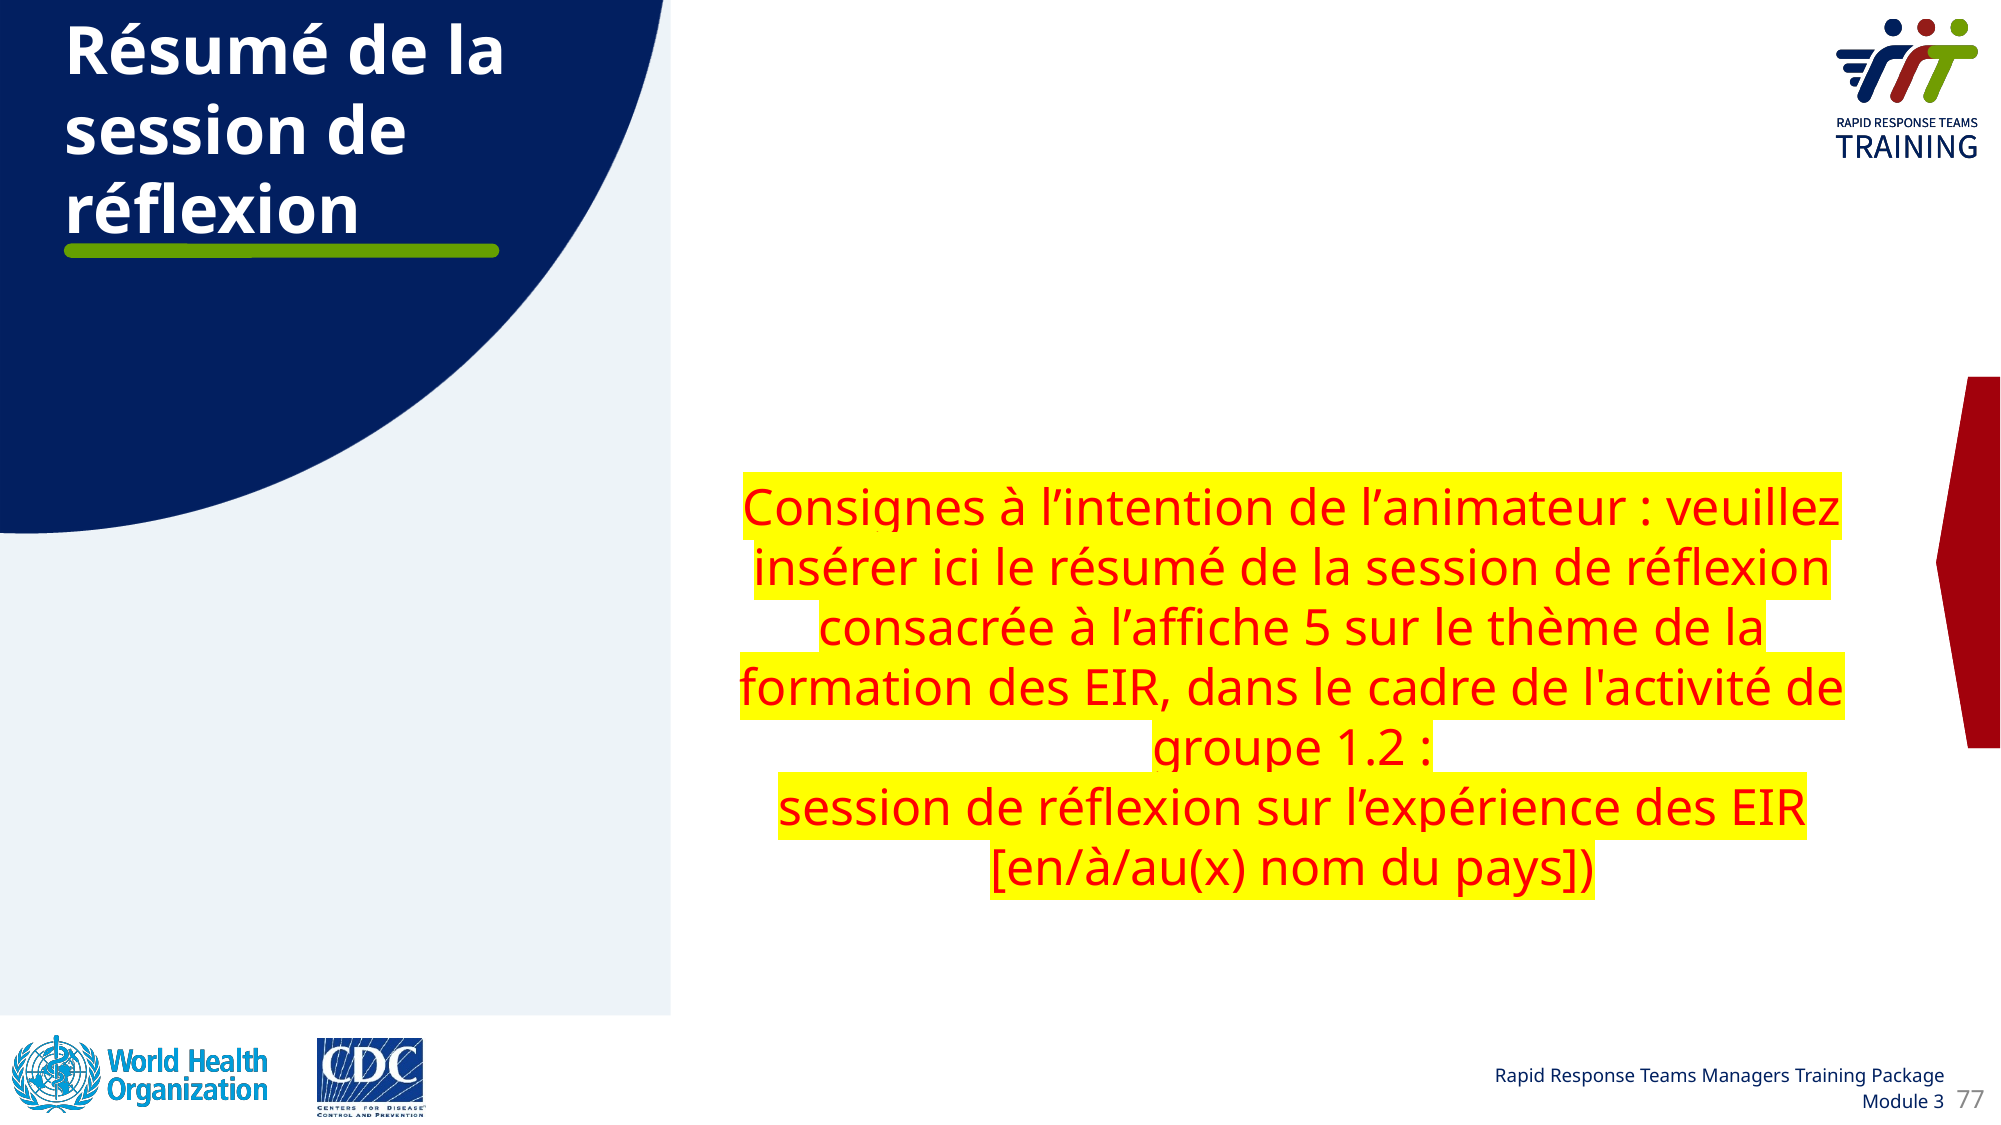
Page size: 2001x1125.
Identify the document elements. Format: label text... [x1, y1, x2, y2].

picture [0, 0, 670, 538]
picture [36, 1088, 78, 1105]
picture [71, 1053, 90, 1091]
picture [59, 1035, 267, 1113]
text_box Consignes à lʼintention de lʼanimateur : veuillez insérer ici le résumé de la session de réflexion consacrée à lʼaffiche 5 sur le thème de la formation des EIR, dans le cadre de l'activité de groupe 1.2 : session de réflexion sur l’expérience des EIR [en/à/au(x) nom du pays]) [714, 467, 1871, 1044]
text_box [1936, 376, 2000, 749]
picture [46, 1056, 54, 1062]
picture [12, 1083, 48, 1113]
picture [12, 1035, 54, 1068]
text_box 77 [1557, 1075, 1993, 1121]
picture [34, 1054, 43, 1078]
text_box Résumé de la session de réflexion [57, 0, 616, 255]
picture [22, 1062, 26, 1077]
picture [1835, 19, 1978, 167]
picture [30, 1083, 37, 1091]
picture [317, 1038, 426, 1117]
picture [40, 1062, 47, 1070]
picture [24, 1054, 36, 1087]
picture [50, 1108, 62, 1113]
